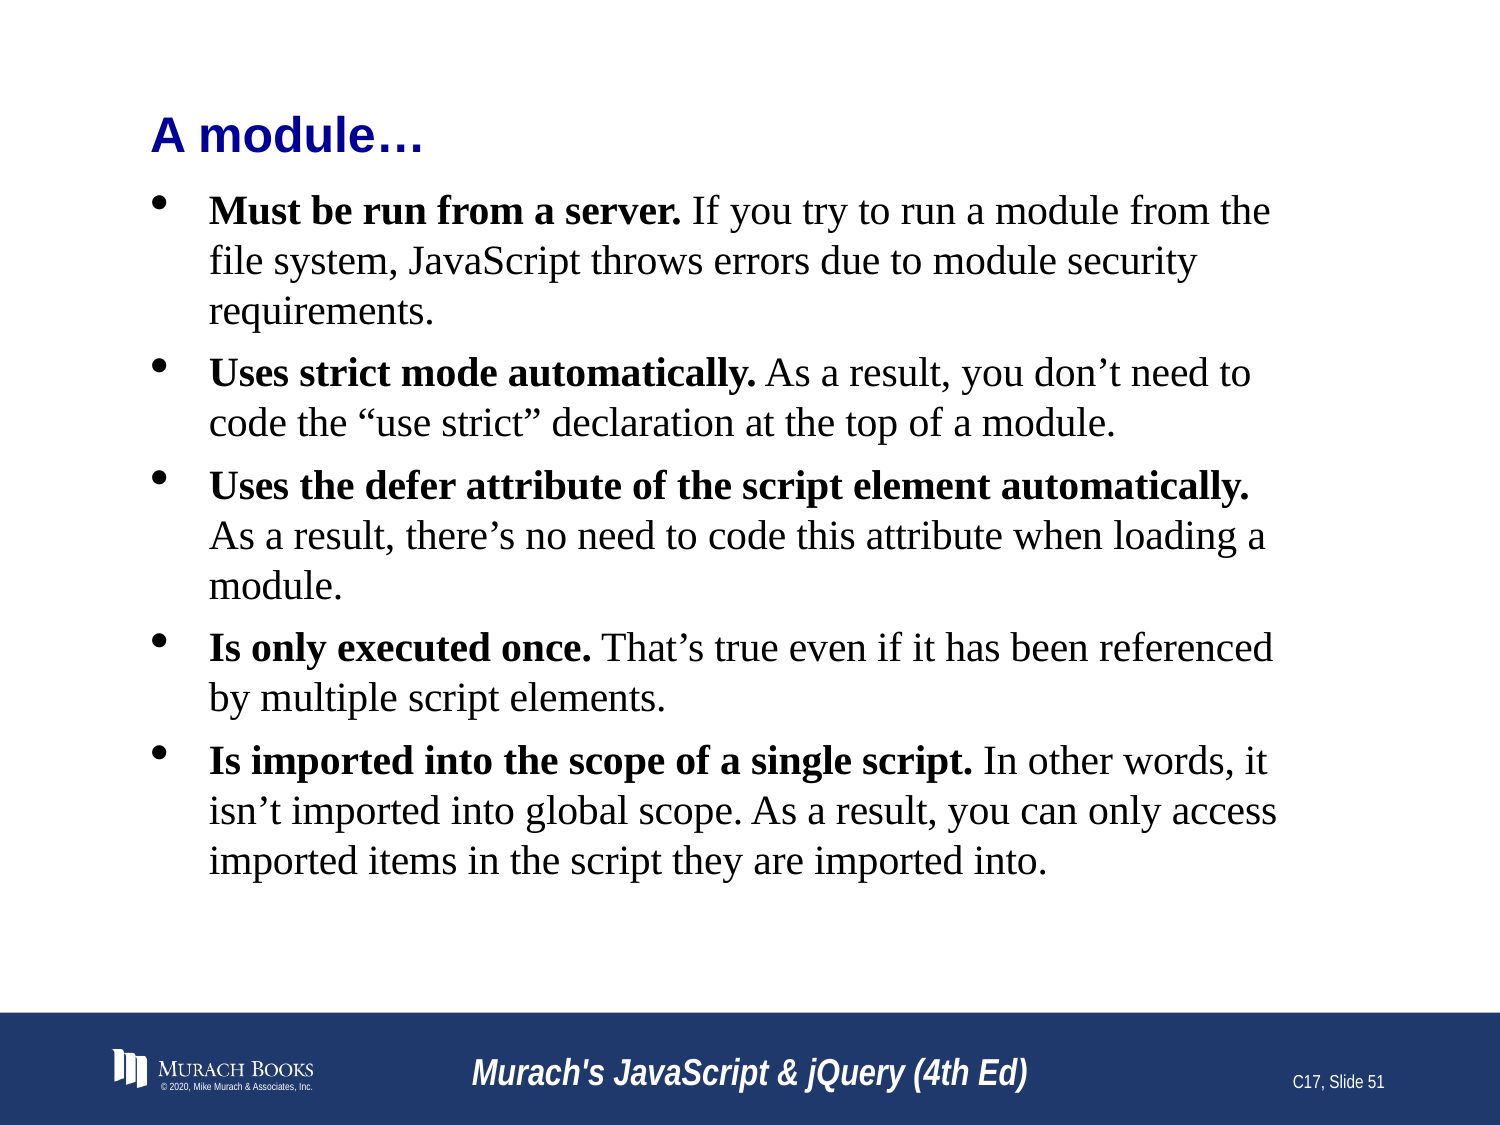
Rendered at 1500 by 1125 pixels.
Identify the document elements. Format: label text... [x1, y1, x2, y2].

footer © 2020, Mike Murach & Associates, Inc. [12, 1025, 463, 1100]
slide_number C17, Slide 51 [1087, 1025, 1400, 1100]
title A module… [150, 102, 1350, 164]
list Must be run from a server. If you try to run a module from the file system, JavaScript throws errors due to module security requirements. Uses strict mode automatically. As a result, you don’t need to code the “use strict” declaration at the top of a module. Uses the defer attribute of the script element automatically. As a result, there’s no need to code this attribute when loading a module. Is only executed once. That’s true even if it has been referenced by multiple script elements. Is imported into the scope of a single script. In other words, it isn’t imported into global scope. As a result, you can only access imported items in the script they are imported into. [137, 174, 1350, 975]
slide_number Murach's JavaScript & jQuery (4th Ed) [463, 1025, 1050, 1100]
